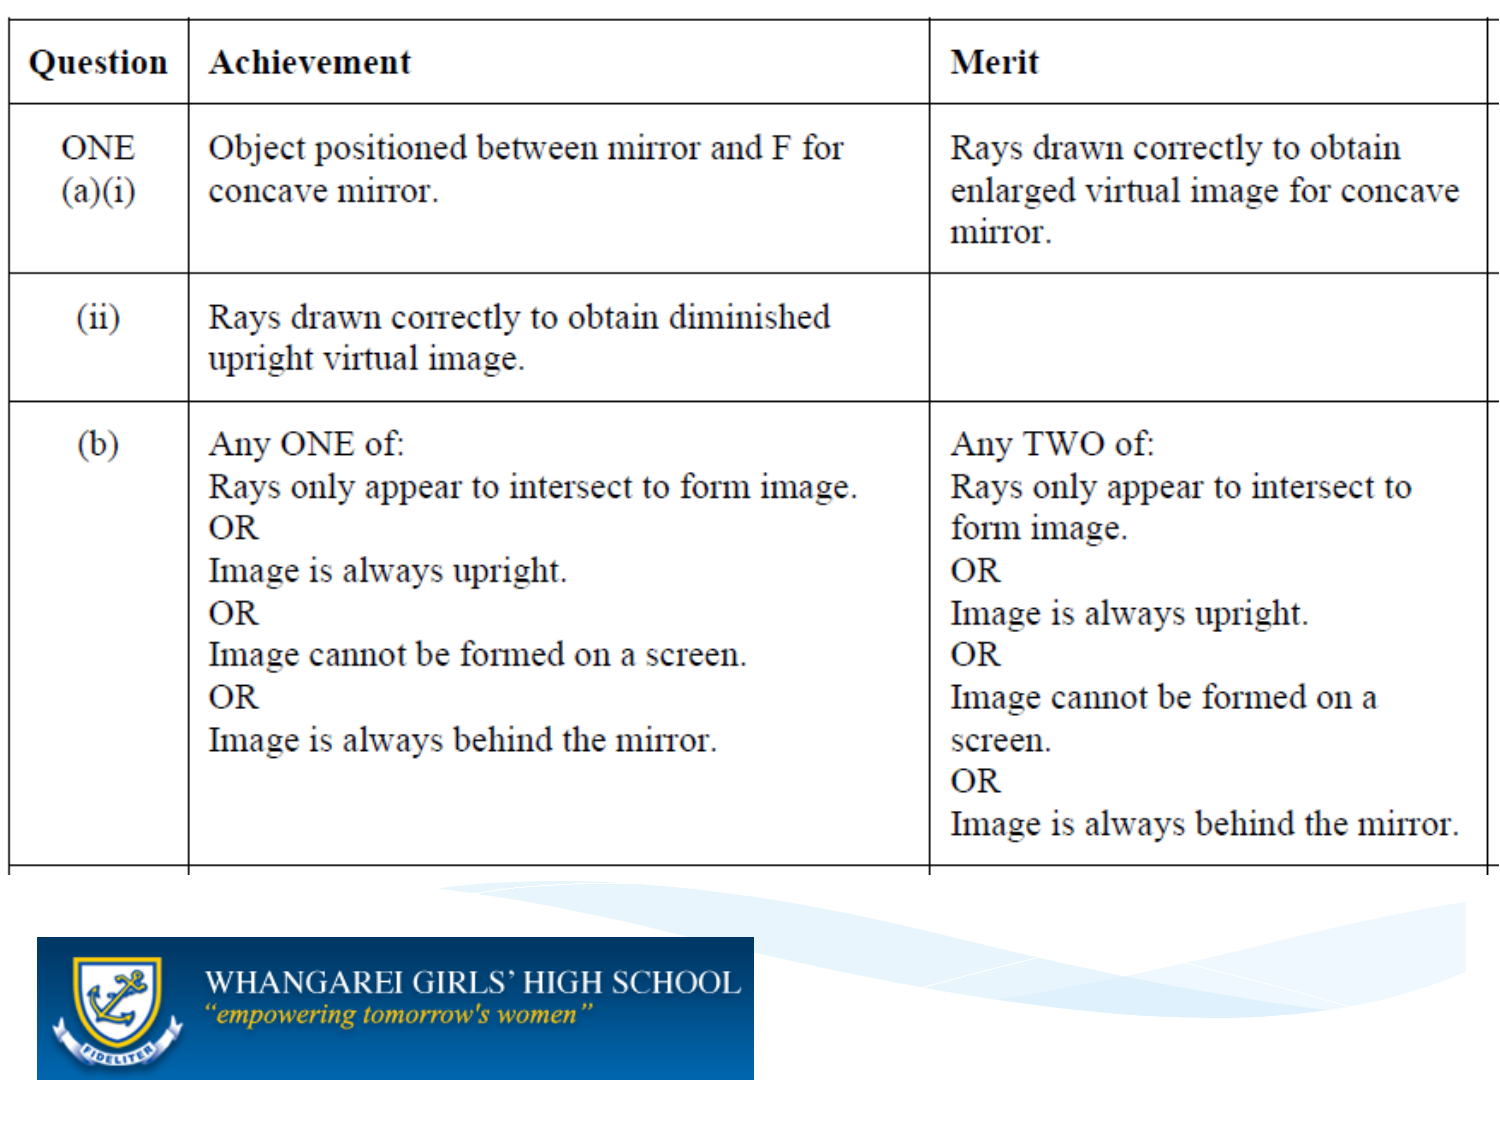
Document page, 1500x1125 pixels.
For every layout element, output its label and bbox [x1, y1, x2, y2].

picture [0, 9, 1499, 876]
picture [37, 937, 754, 1080]
